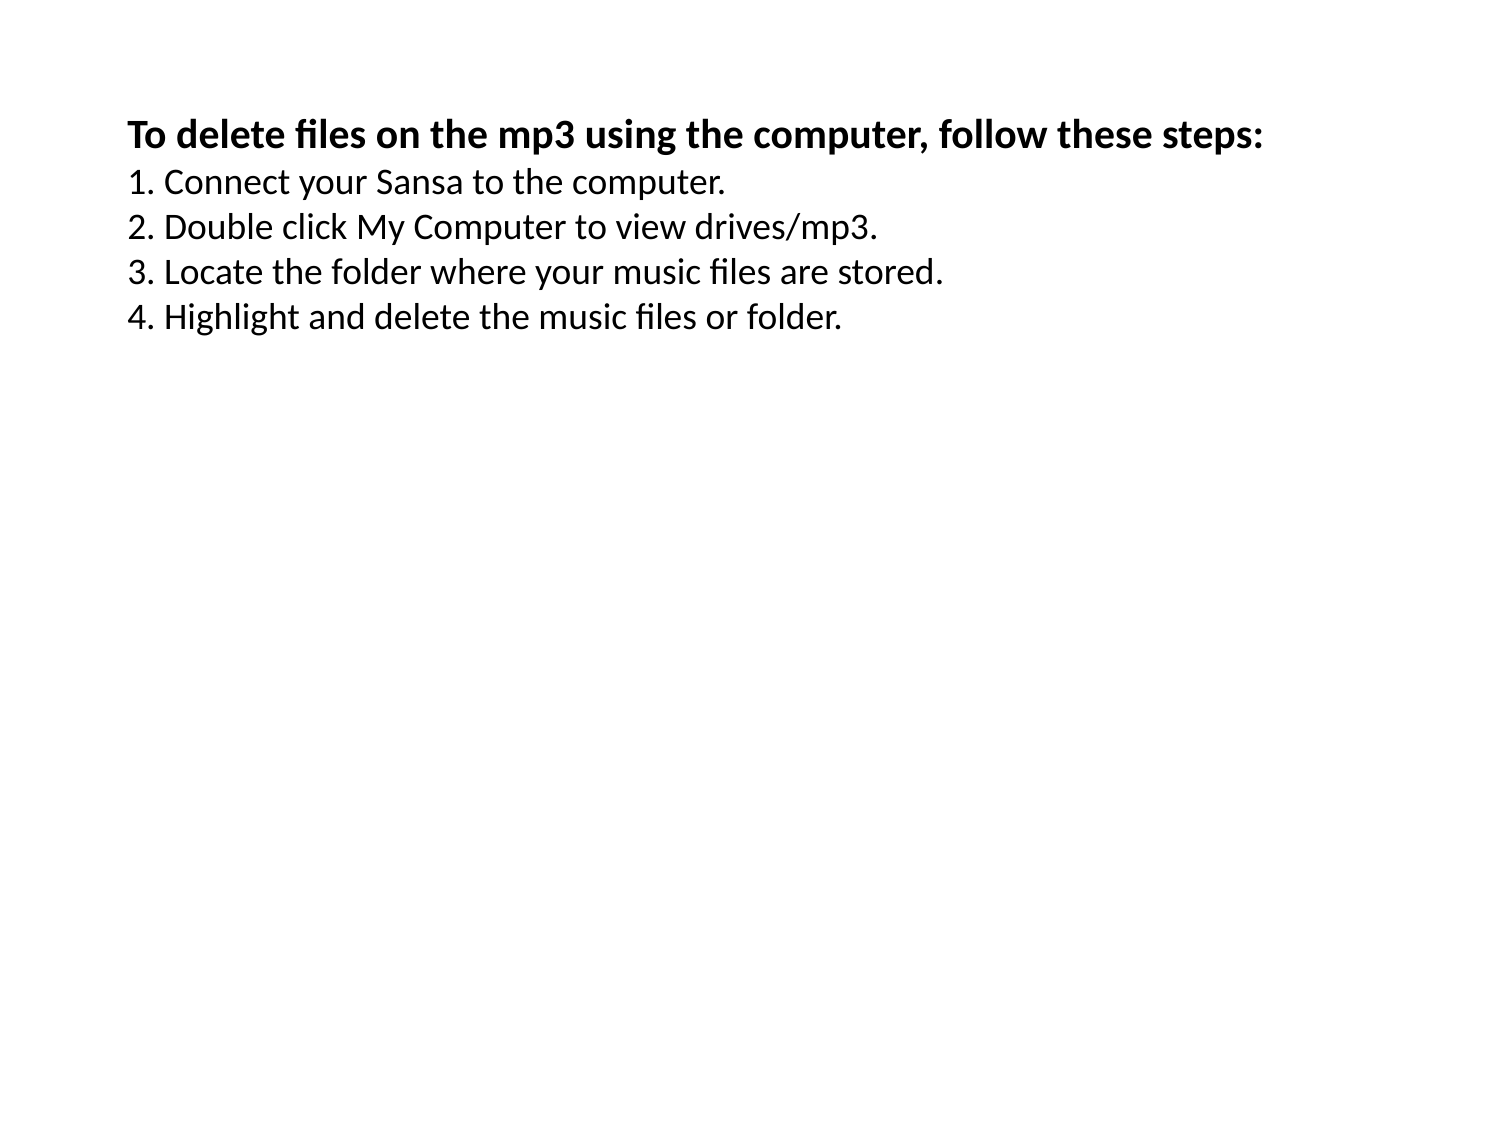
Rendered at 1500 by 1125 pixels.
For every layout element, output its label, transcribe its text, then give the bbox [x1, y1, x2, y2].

text_box To delete files on the mp3 using the computer, follow these steps: 1. Connect your Sansa to the computer. 2. Double click My Computer to view drives/mp3. 3. Locate the folder where your music files are stored. 4. Highlight and delete the music files or folder. [112, 99, 1363, 345]
